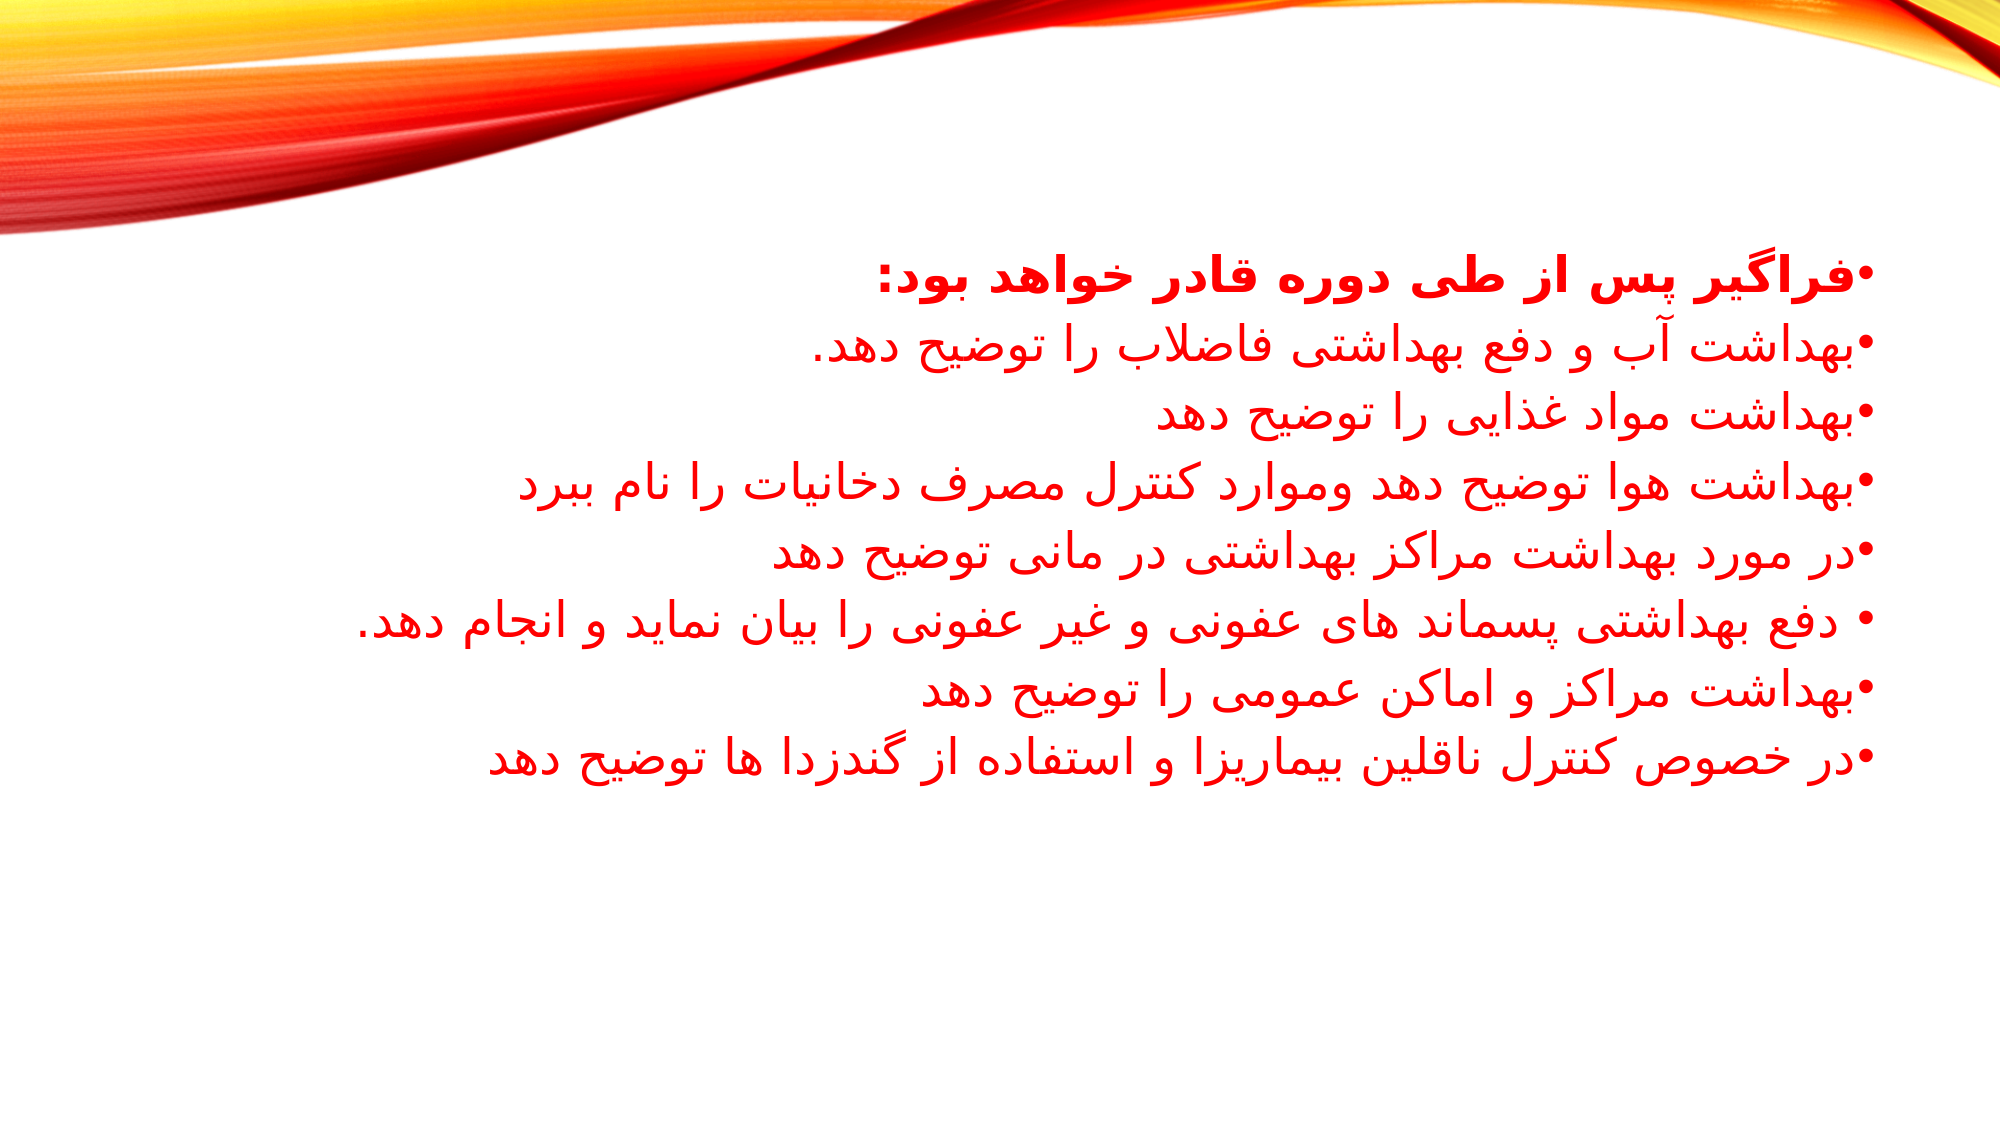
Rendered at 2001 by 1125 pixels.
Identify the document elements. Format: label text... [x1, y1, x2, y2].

picture [0, 0, 2000, 237]
list فراگیر پس از طی دوره قادر خواهد بود: بهداشت آب و دفع بهداشتی فاضلاب را توضیح دهد. بهداشت مواد غذایی را توضیح دهد بهداشت هوا توضیح دهد وموارد کنترل مصرف دخانیات را نام ببرد در مورد بهداشت مراکز بهداشتی در مانی توضیح دهد دفع بهداشتی پسماند های عفونی و غیر عفونی را بیان نماید و انجام دهد. بهداشت مراکز و اماکن عمومی را توضیح دهد در خصوص کنترل ناقلین بیماریزا و استفاده از گندزدا ها توضیح دهد [114, 225, 1890, 1030]
